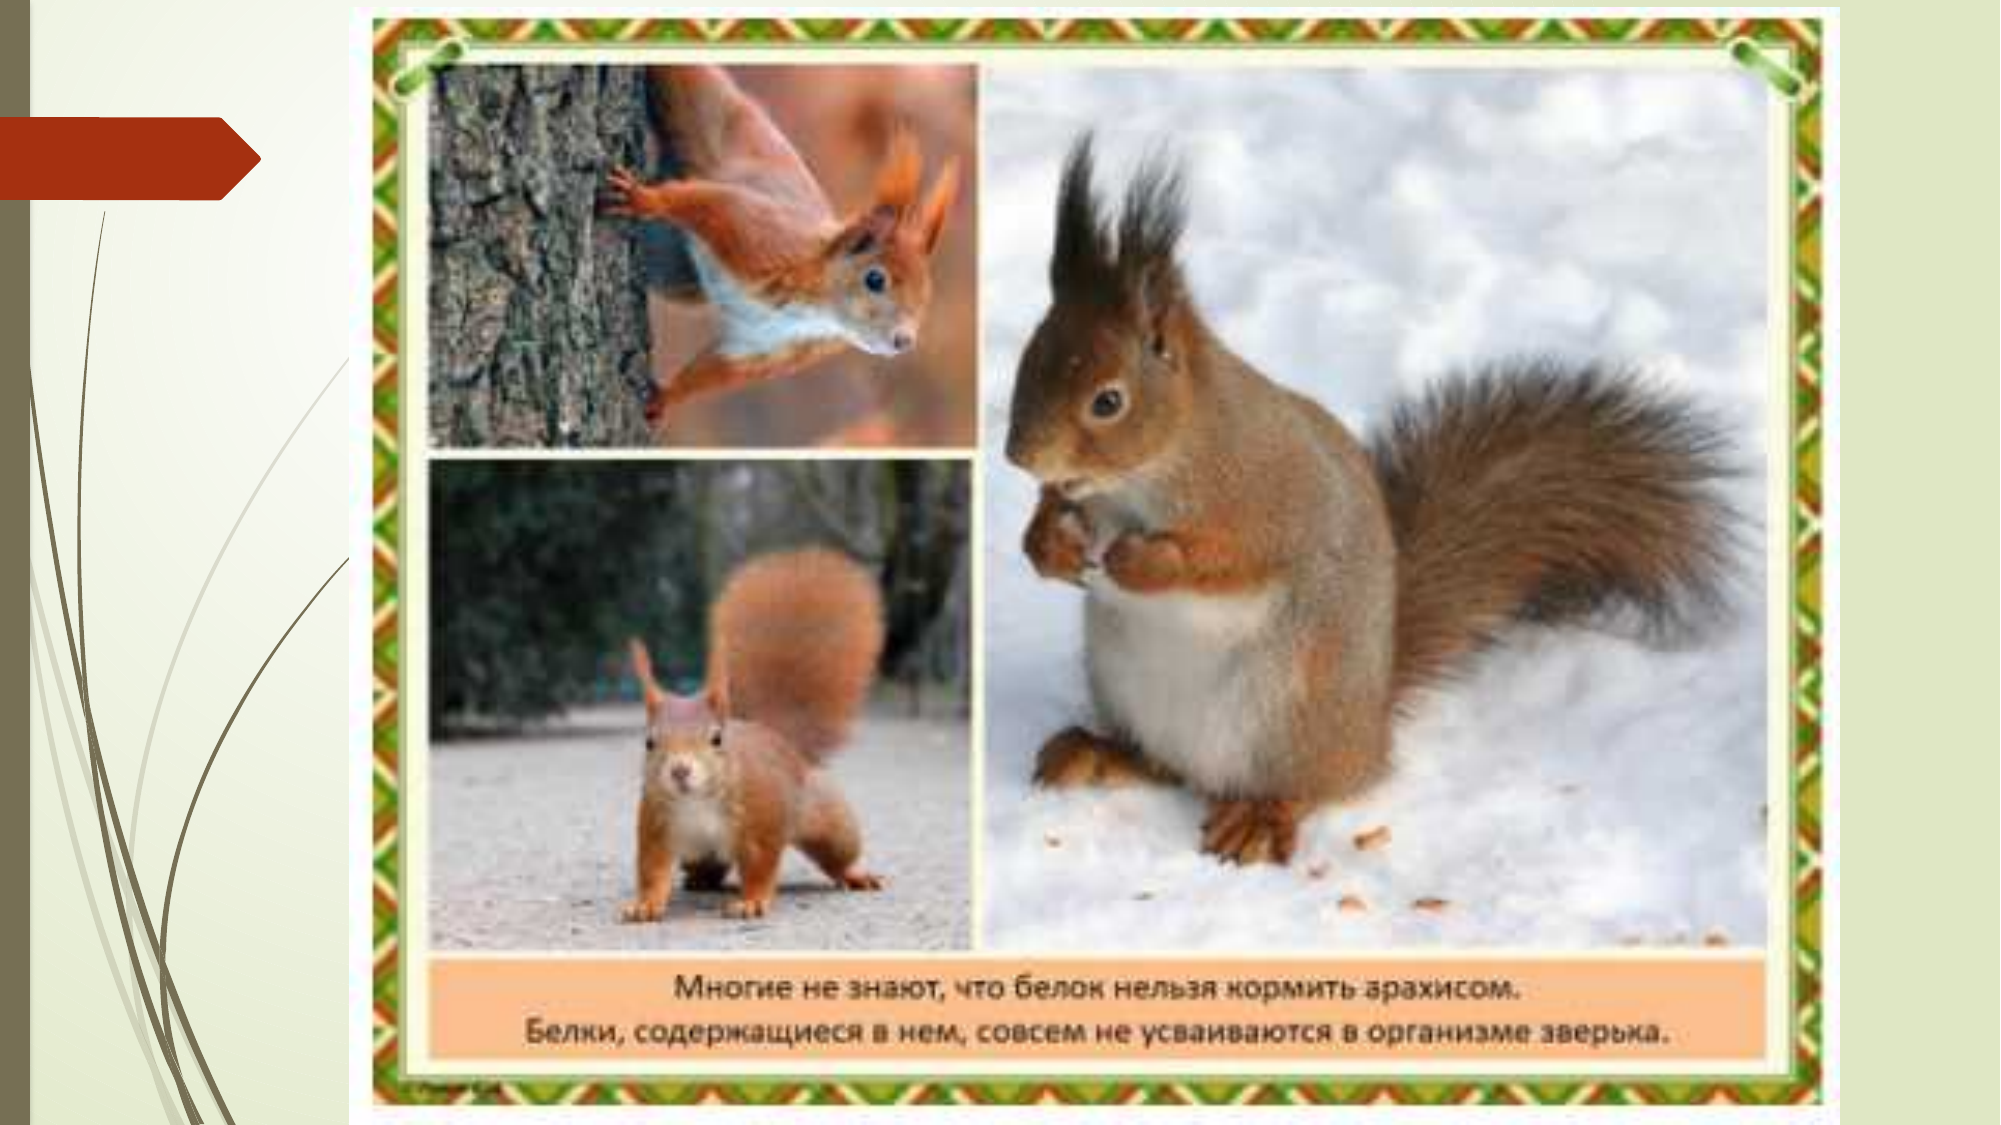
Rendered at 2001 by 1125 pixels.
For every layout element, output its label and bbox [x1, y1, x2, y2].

picture [349, 6, 1841, 1125]
